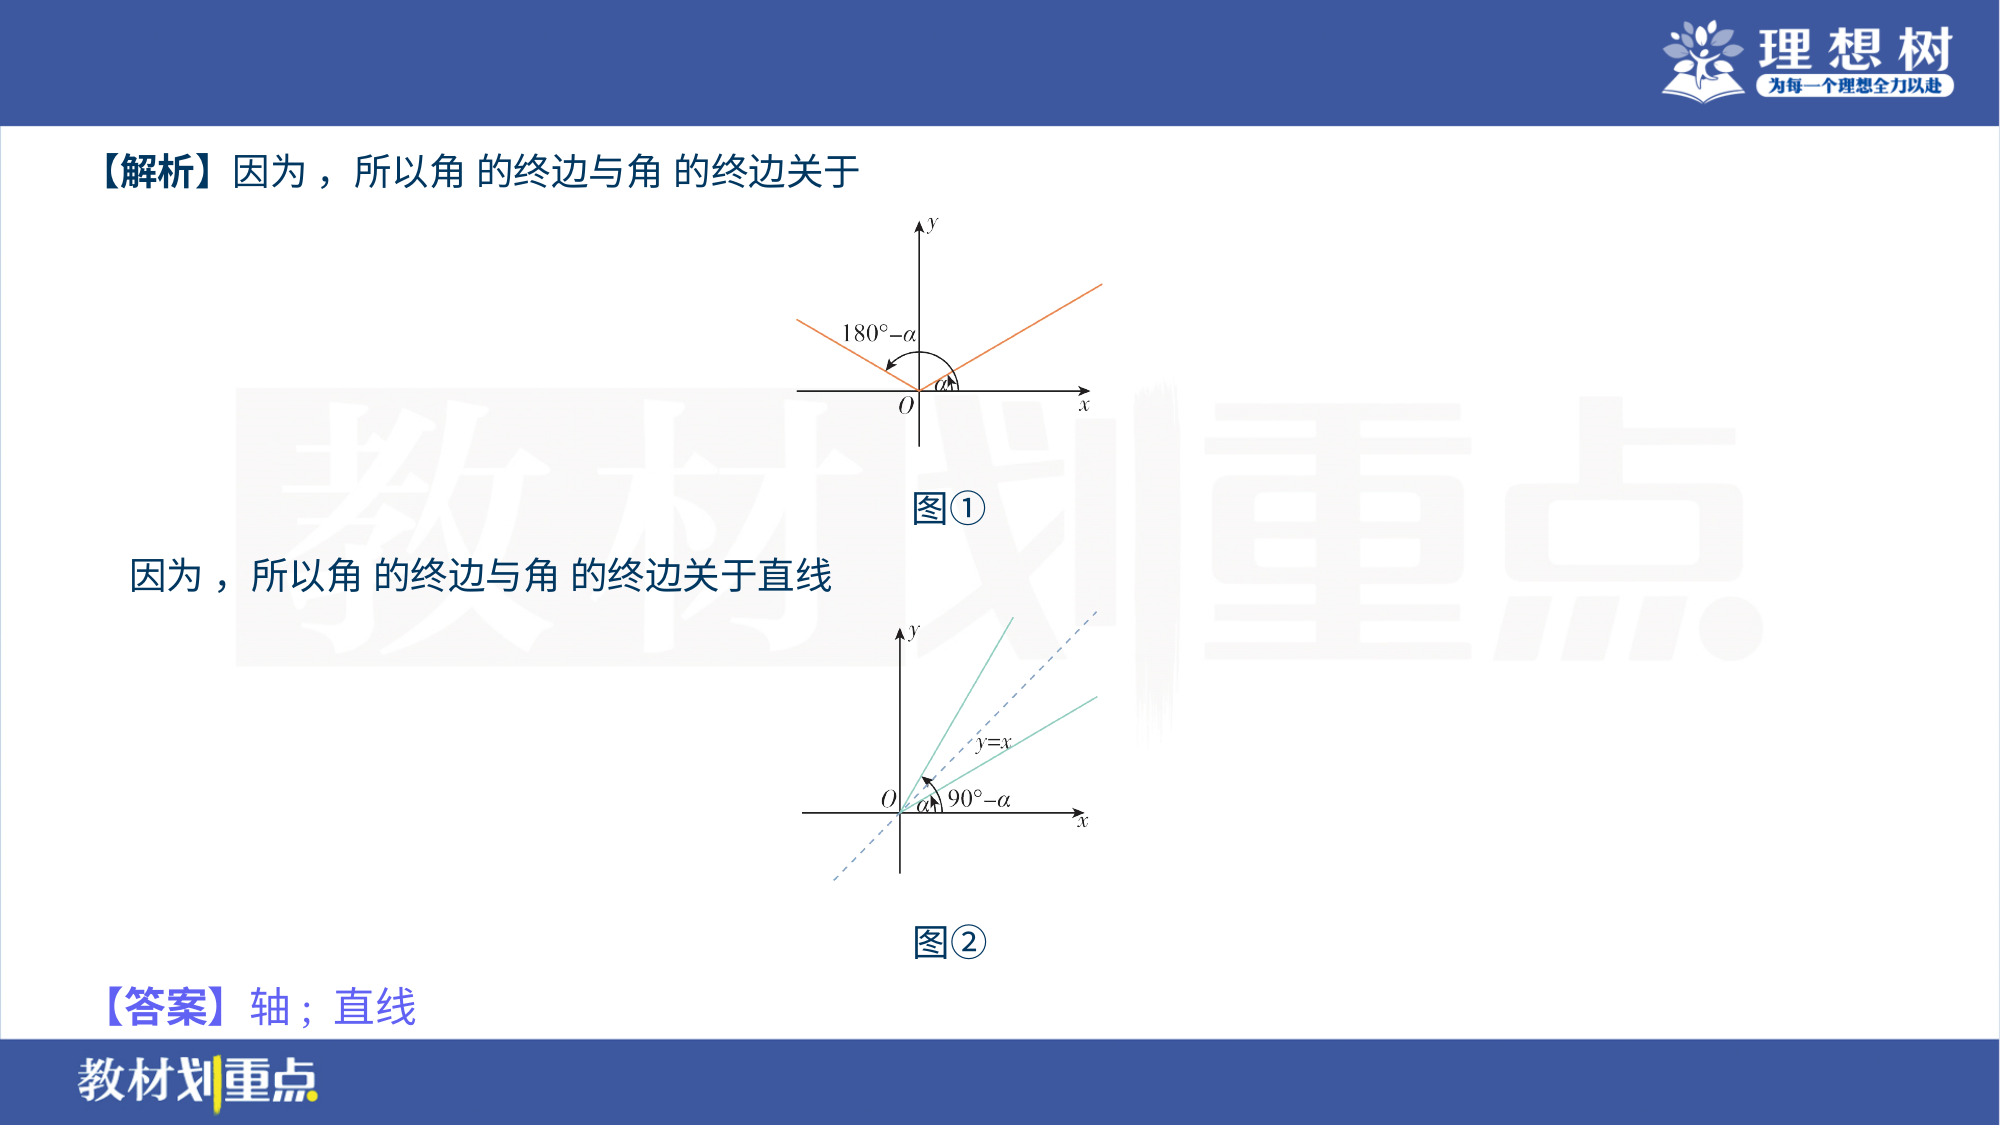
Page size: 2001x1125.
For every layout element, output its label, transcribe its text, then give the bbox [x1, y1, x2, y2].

text_box 图② [908, 901, 992, 959]
text_box 图① [907, 467, 992, 526]
picture [0, 0, 2000, 1125]
